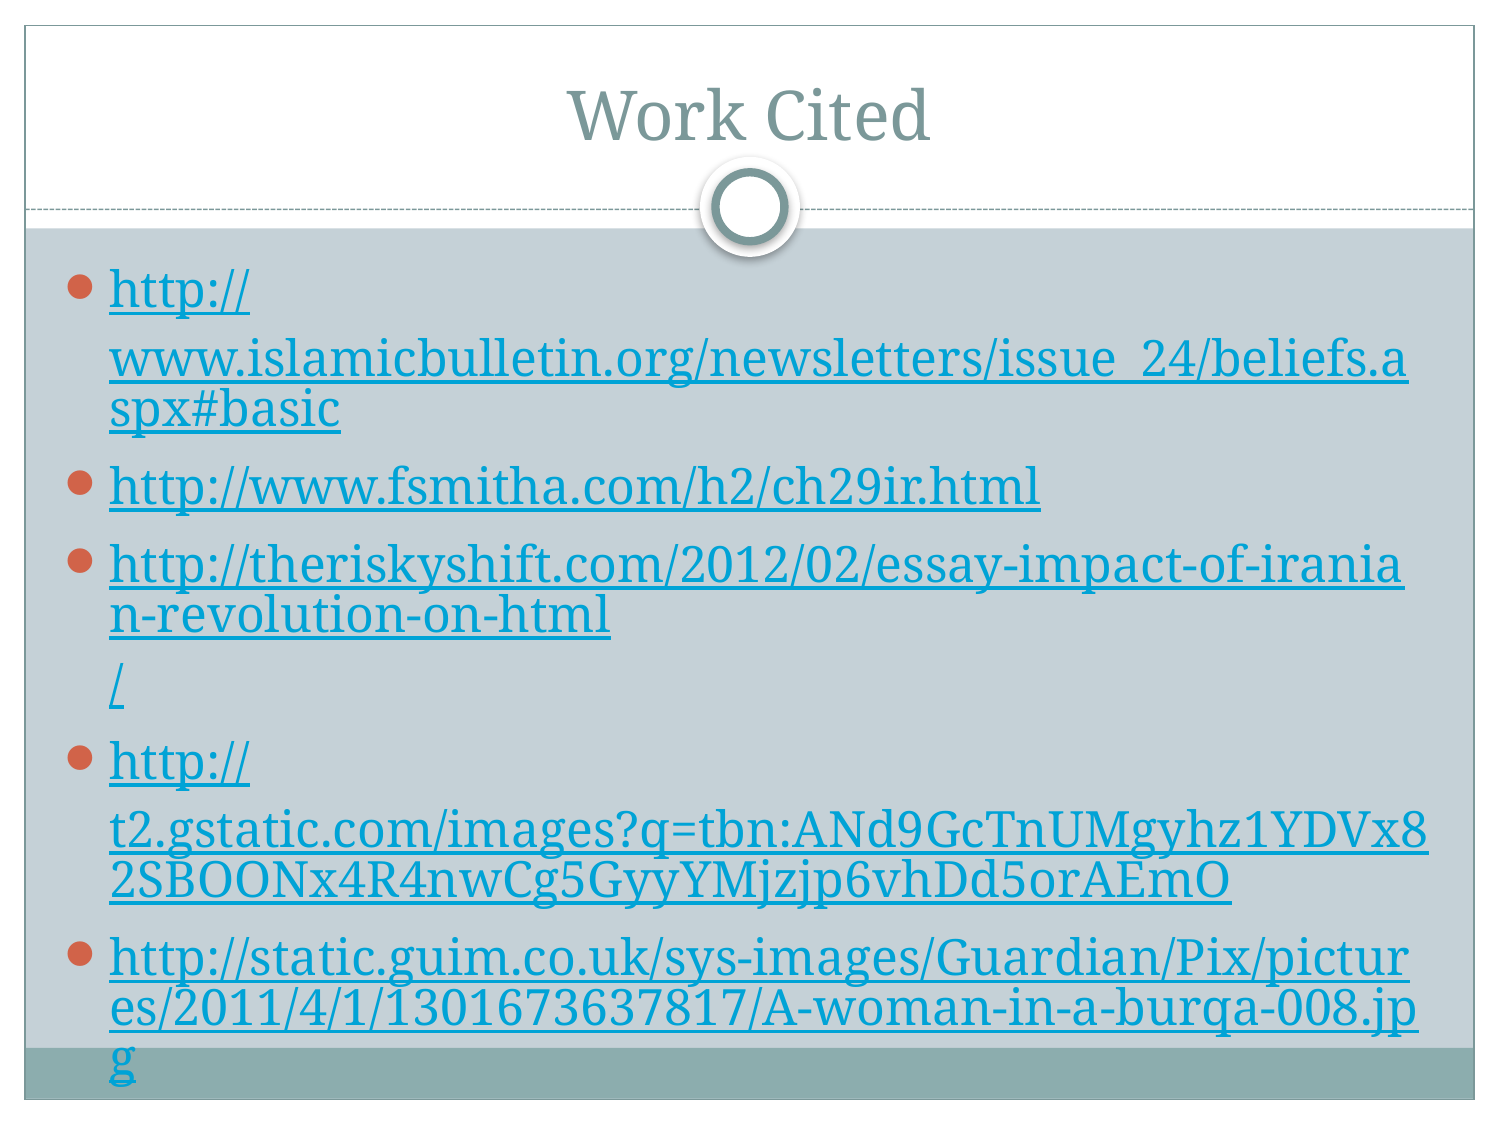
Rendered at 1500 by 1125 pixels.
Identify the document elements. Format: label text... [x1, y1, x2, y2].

title Work Cited [49, 37, 1450, 162]
list http://www.islamicbulletin.org/newsletters/issue_24/beliefs.aspx#basic http://www.fsmitha.com/h2/ch29ir.html http://theriskyshift.com/2012/02/essay-impact-of-iranian-revolution-on-html/ http://t2.gstatic.com/images?q=tbn:ANd9GcTnUMgyhz1YDVx82SBOONx4R4nwCg5GyyYMjzjp6vhDd5orAEmO http://static.guim.co.uk/sys-images/Guardian/Pix/pictures/2011/4/1/1301673637817/A-woman-in-a-burqa-008.jpg [49, 250, 1445, 1001]
